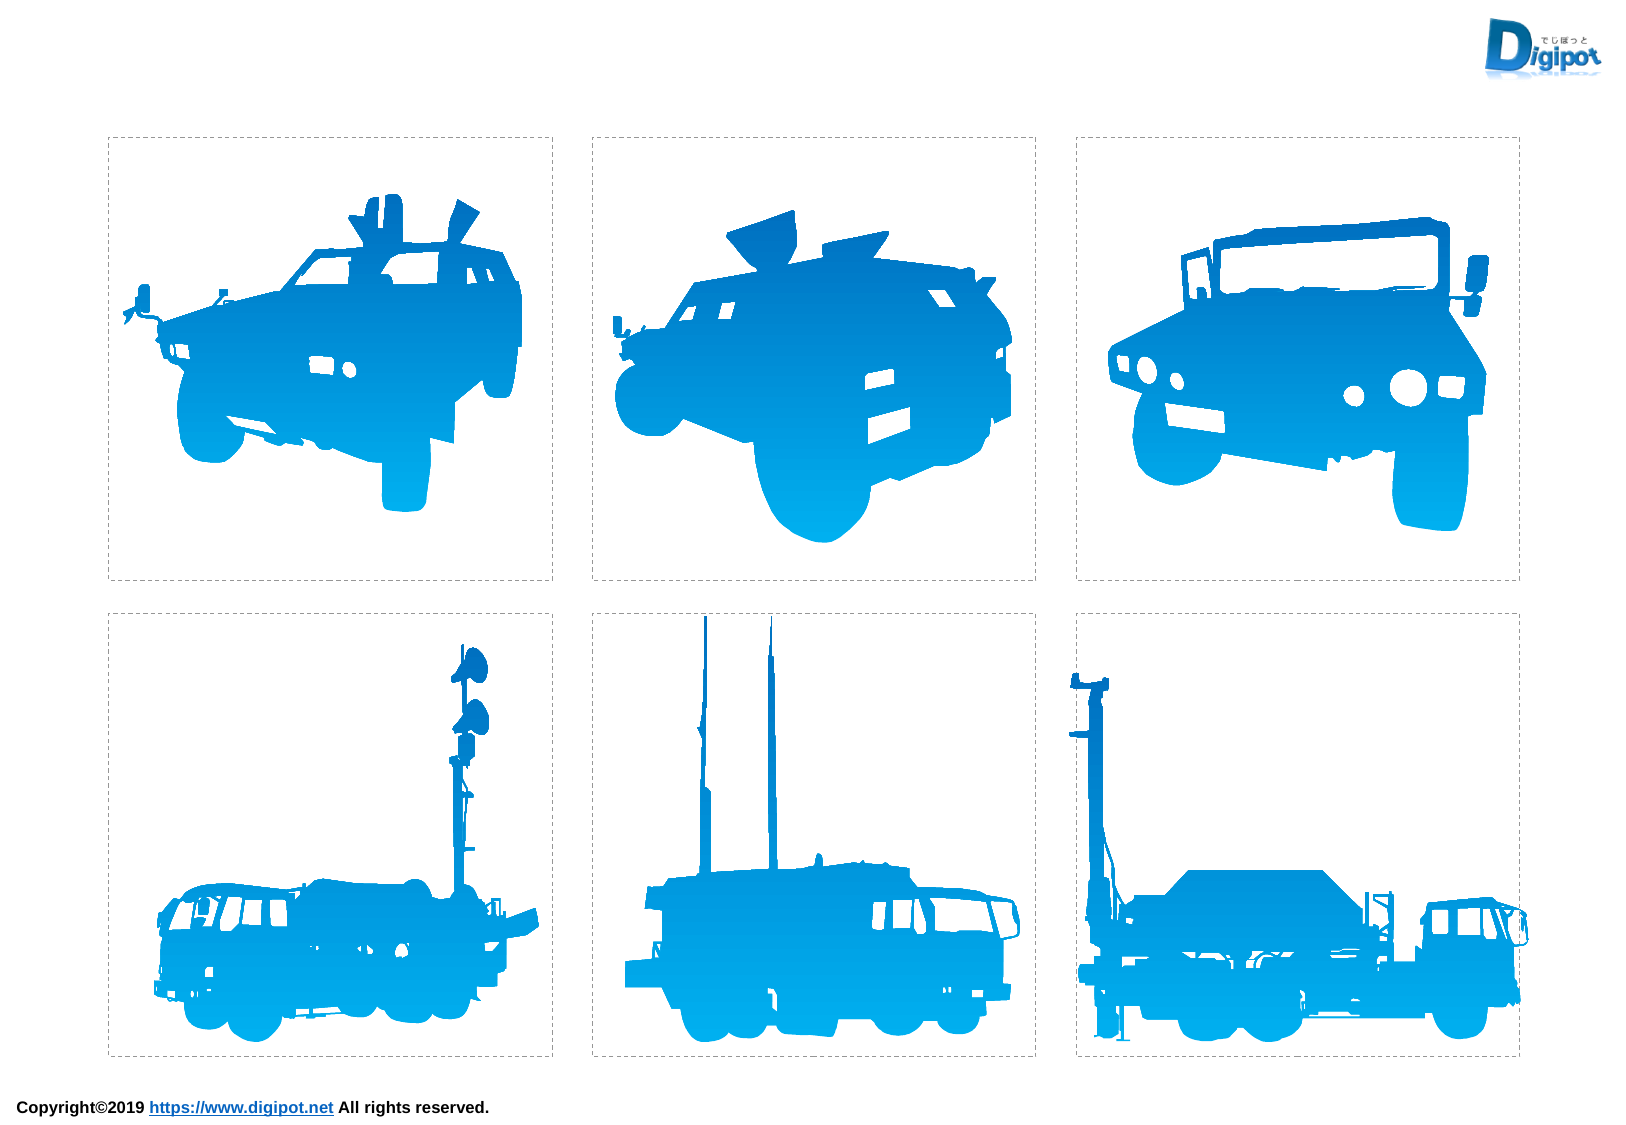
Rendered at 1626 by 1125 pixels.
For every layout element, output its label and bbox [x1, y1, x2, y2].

text_box [1108, 217, 1490, 531]
picture [1485, 18, 1602, 82]
text_box [624, 615, 1020, 1042]
text_box [153, 644, 540, 1042]
text_box [122, 194, 523, 512]
text_box [1068, 673, 1529, 1042]
text_box [612, 210, 1013, 543]
